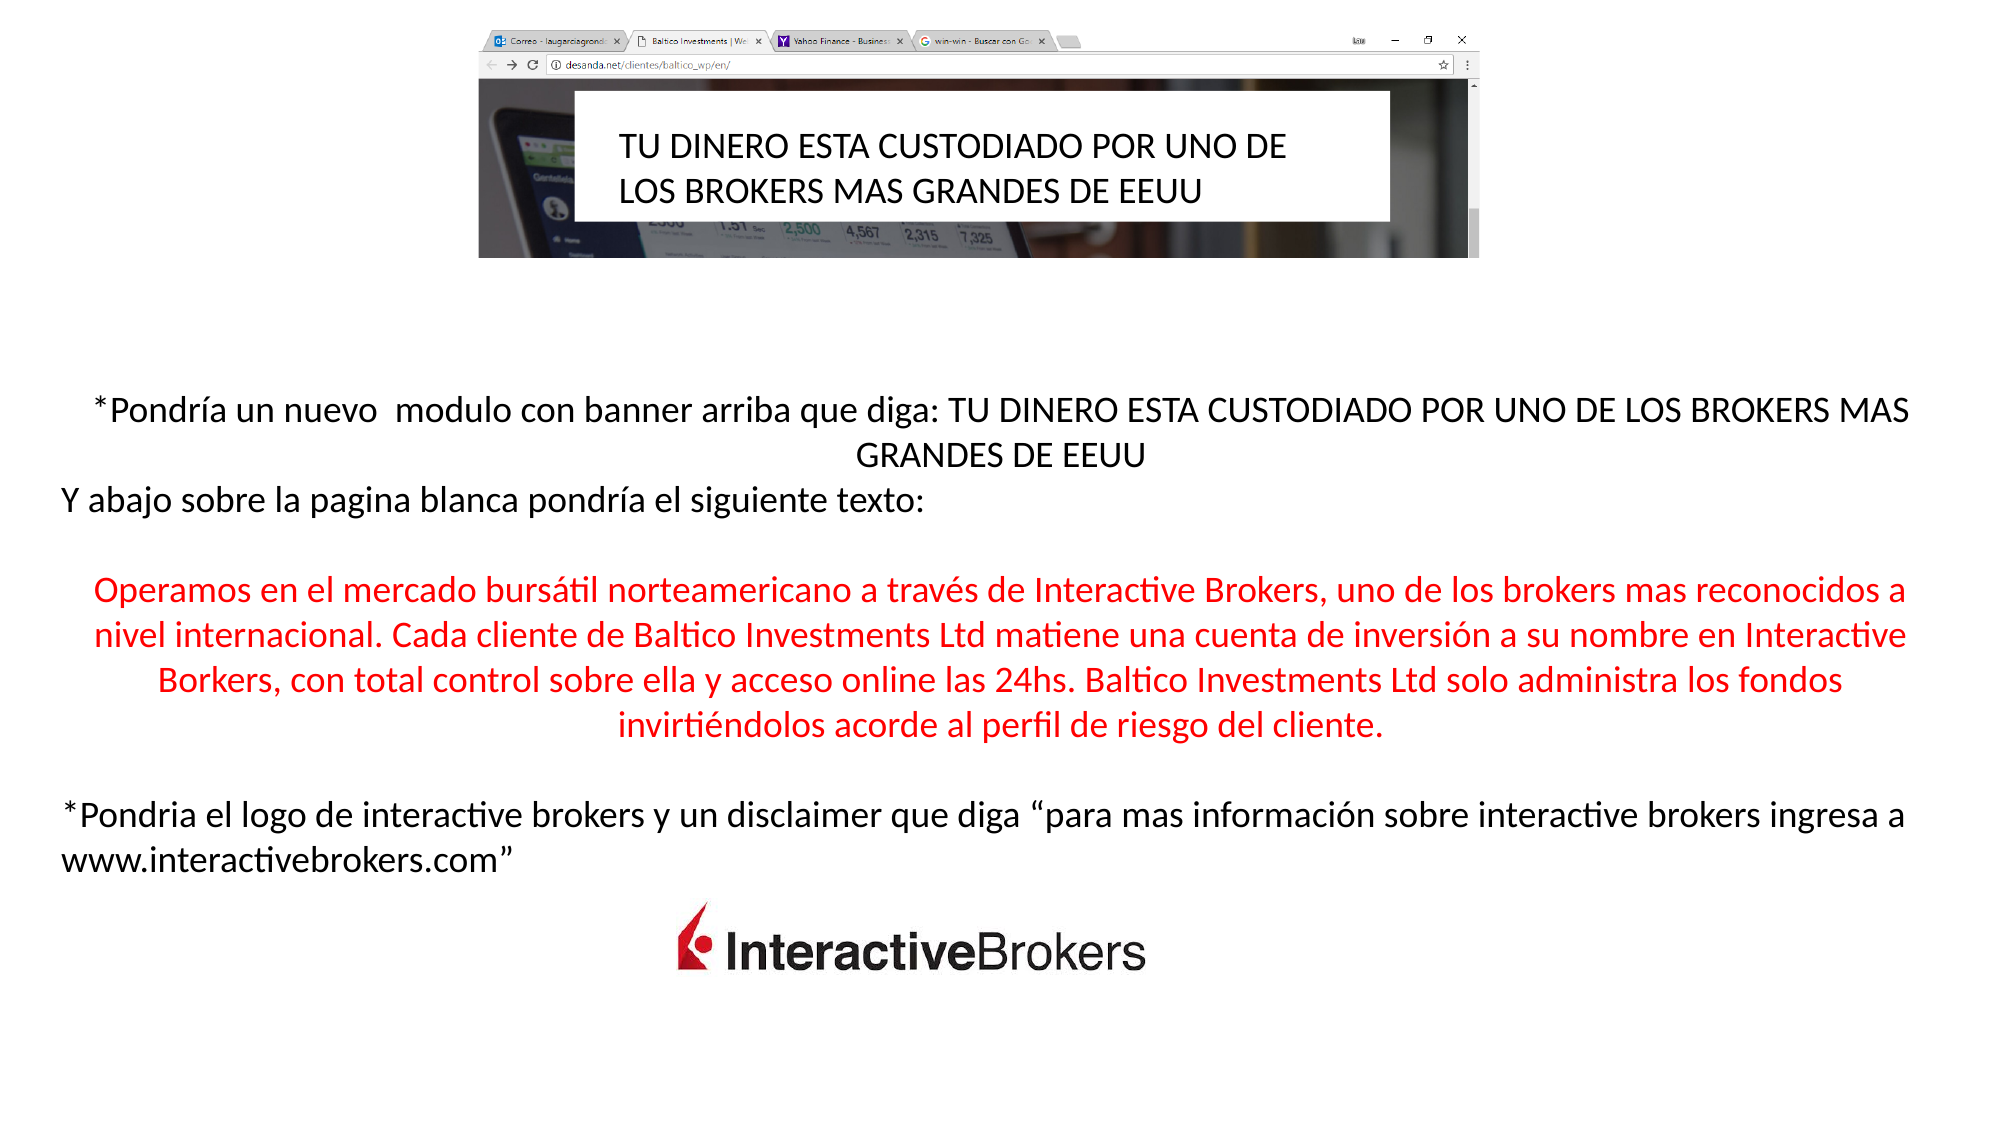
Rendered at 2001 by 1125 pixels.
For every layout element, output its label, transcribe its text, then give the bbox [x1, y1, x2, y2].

picture [478, 30, 1480, 258]
text_box *Pondría un nuevo modulo con banner arriba que diga: TU DINERO ESTA CUSTODIADO POR UNO DE LOS BROKERS MAS GRANDES DE EEUU Y abajo sobre la pagina blanca pondría el siguiente texto: Operamos en el mercado bursátil norteamericano a través de Interactive Brokers, uno de los brokers mas reconocidos a nivel internacional. Cada cliente de Baltico Investments Ltd matiene una cuenta de inversión a su nombre en Interactive Borkers, con total control sobre ella y acceso online las 24hs. Baltico Investments Ltd solo administra los fondos invirtiéndolos acorde al perfil de riesgo del cliente. *Pondria el logo de interactive brokers y un disclaimer que diga “para mas información sobre interactive brokers ingresa a www.interactivebrokers.com” [46, 377, 1957, 933]
picture [675, 898, 1146, 977]
